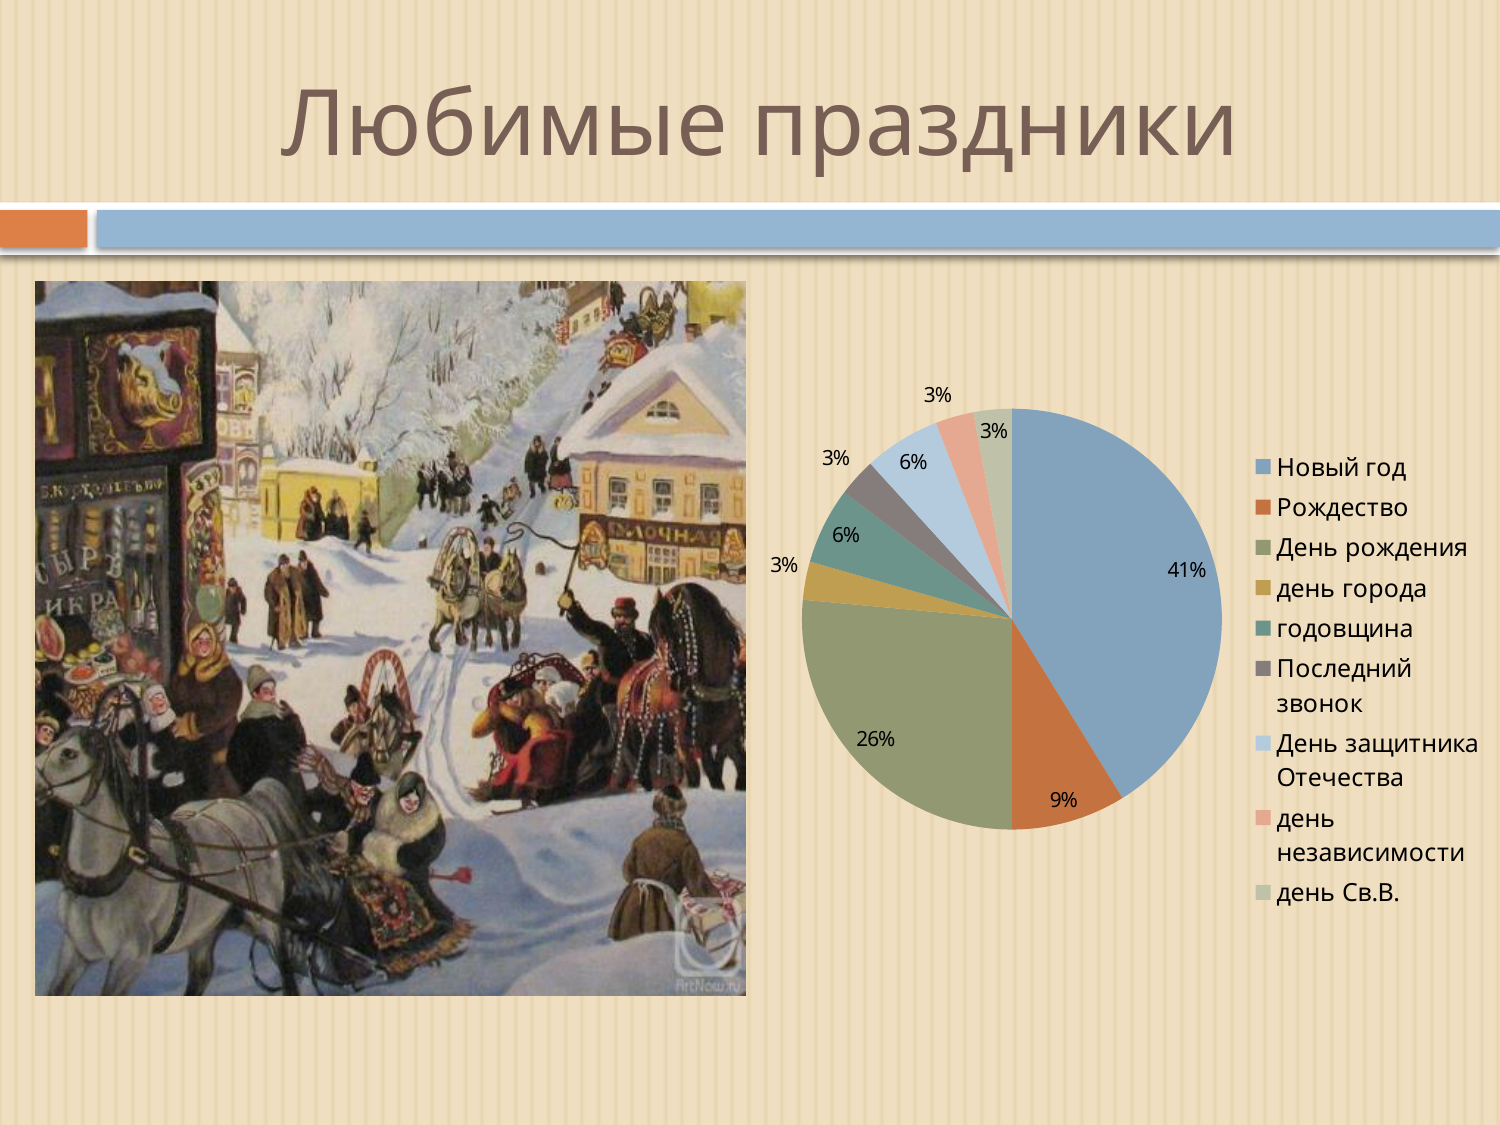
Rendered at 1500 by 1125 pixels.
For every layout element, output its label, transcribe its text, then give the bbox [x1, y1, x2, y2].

title Любимые праздники [99, 37, 1438, 200]
chart [768, 304, 1500, 1055]
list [34, 280, 746, 997]
